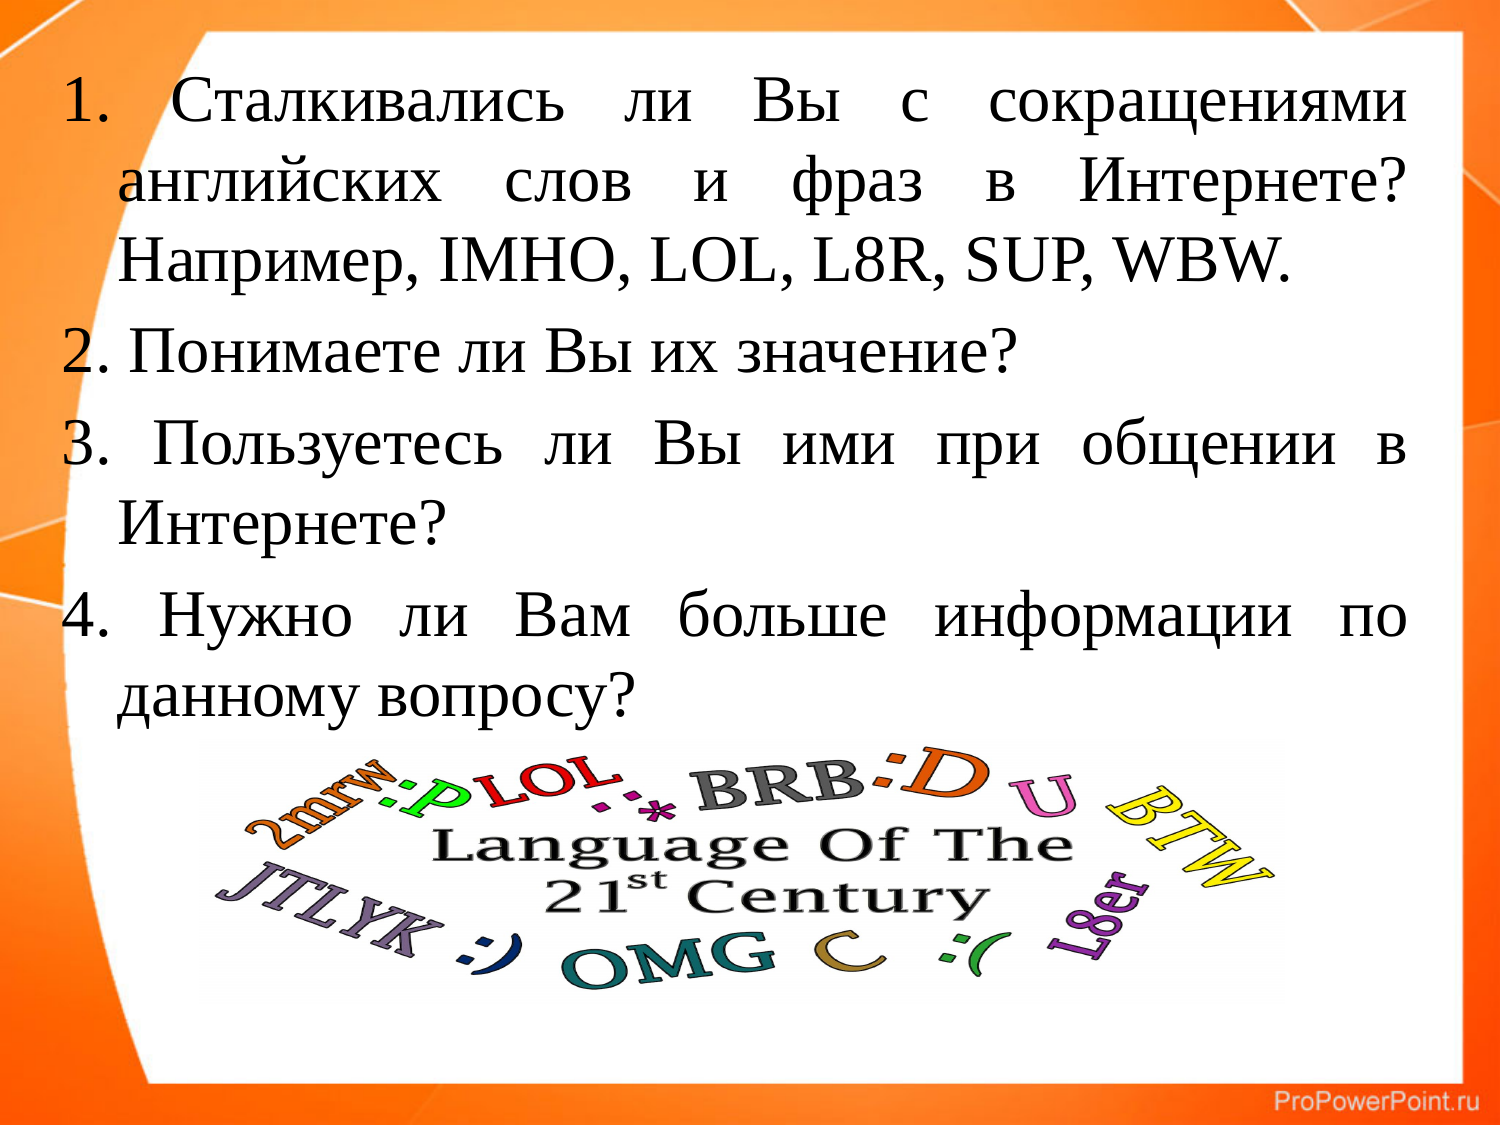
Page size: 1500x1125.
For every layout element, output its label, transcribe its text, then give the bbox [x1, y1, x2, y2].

picture [0, 0, 1500, 1125]
text_box 1. Сталкивались ли Вы с сокращениями английских слов и фраз в Интернете? Например, IMHO, LOL, L8R, SUP, WBW. 2. Понимаете ли Вы их значение? 3. Пользуетесь ли Вы ими при общении в Интернете? 4. Нужно ли Вам больше информации по данному вопросу? [46, 46, 1425, 1005]
